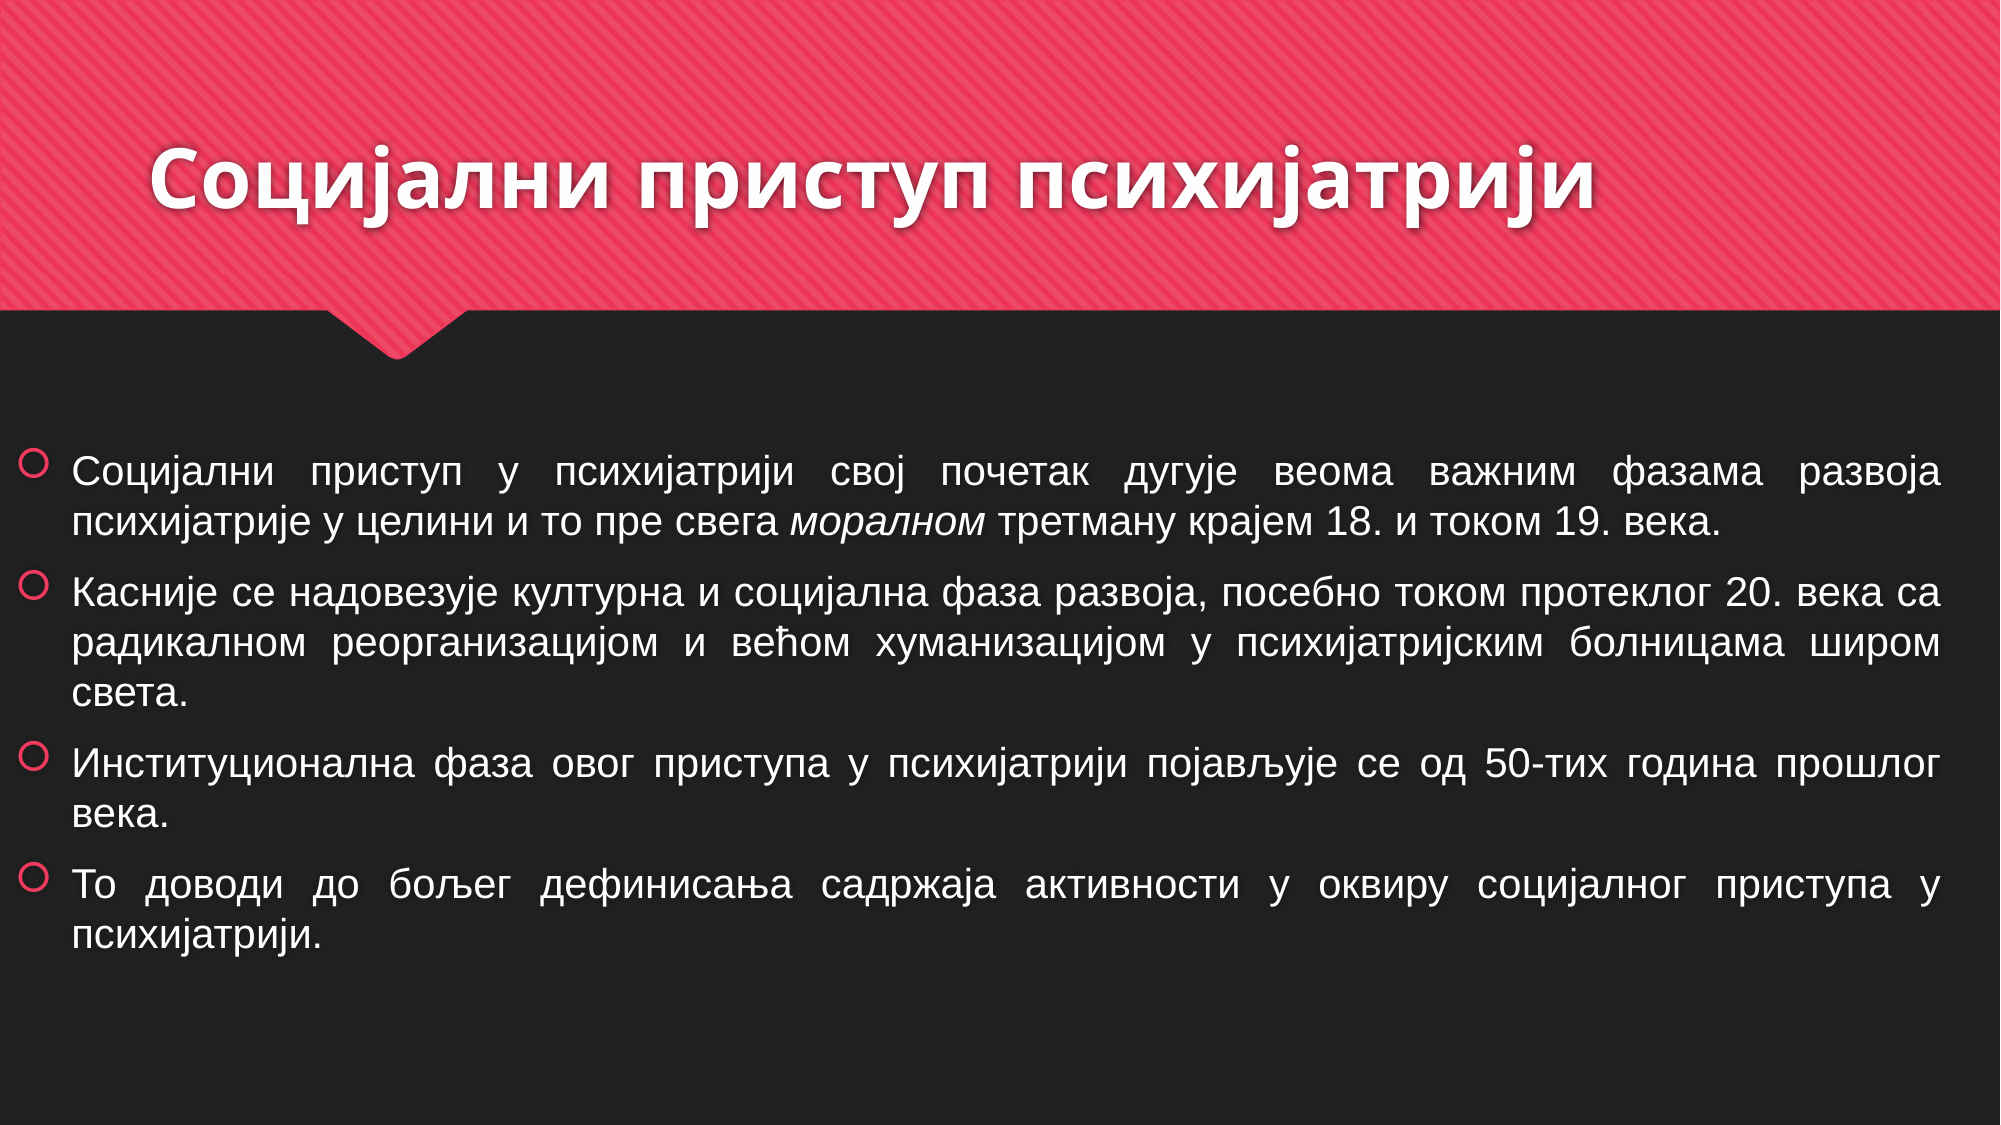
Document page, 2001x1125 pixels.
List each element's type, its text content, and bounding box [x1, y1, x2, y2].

list Социјални приступ у психијатрији свој почетак дугује веома важним фазама развоја психијатрије у целини и то пре свега моралном третману крајем 18. и током 19. века. Касније се надовезује културна и социјална фаза развоја, посебно током протеклог 20. века са радикалном реорганизацијом и већом хуманизацијом у психијатријским болницама широм света. Институционална фаза овог приступа у психијатрији појављује се од 50-тих година прошлог века. То доводи до бољег дефинисања садржаја активности у оквиру социјалног приступа у психијатрији. [0, 396, 1957, 1076]
title Социјални приступ психијатрији [132, 73, 1868, 233]
